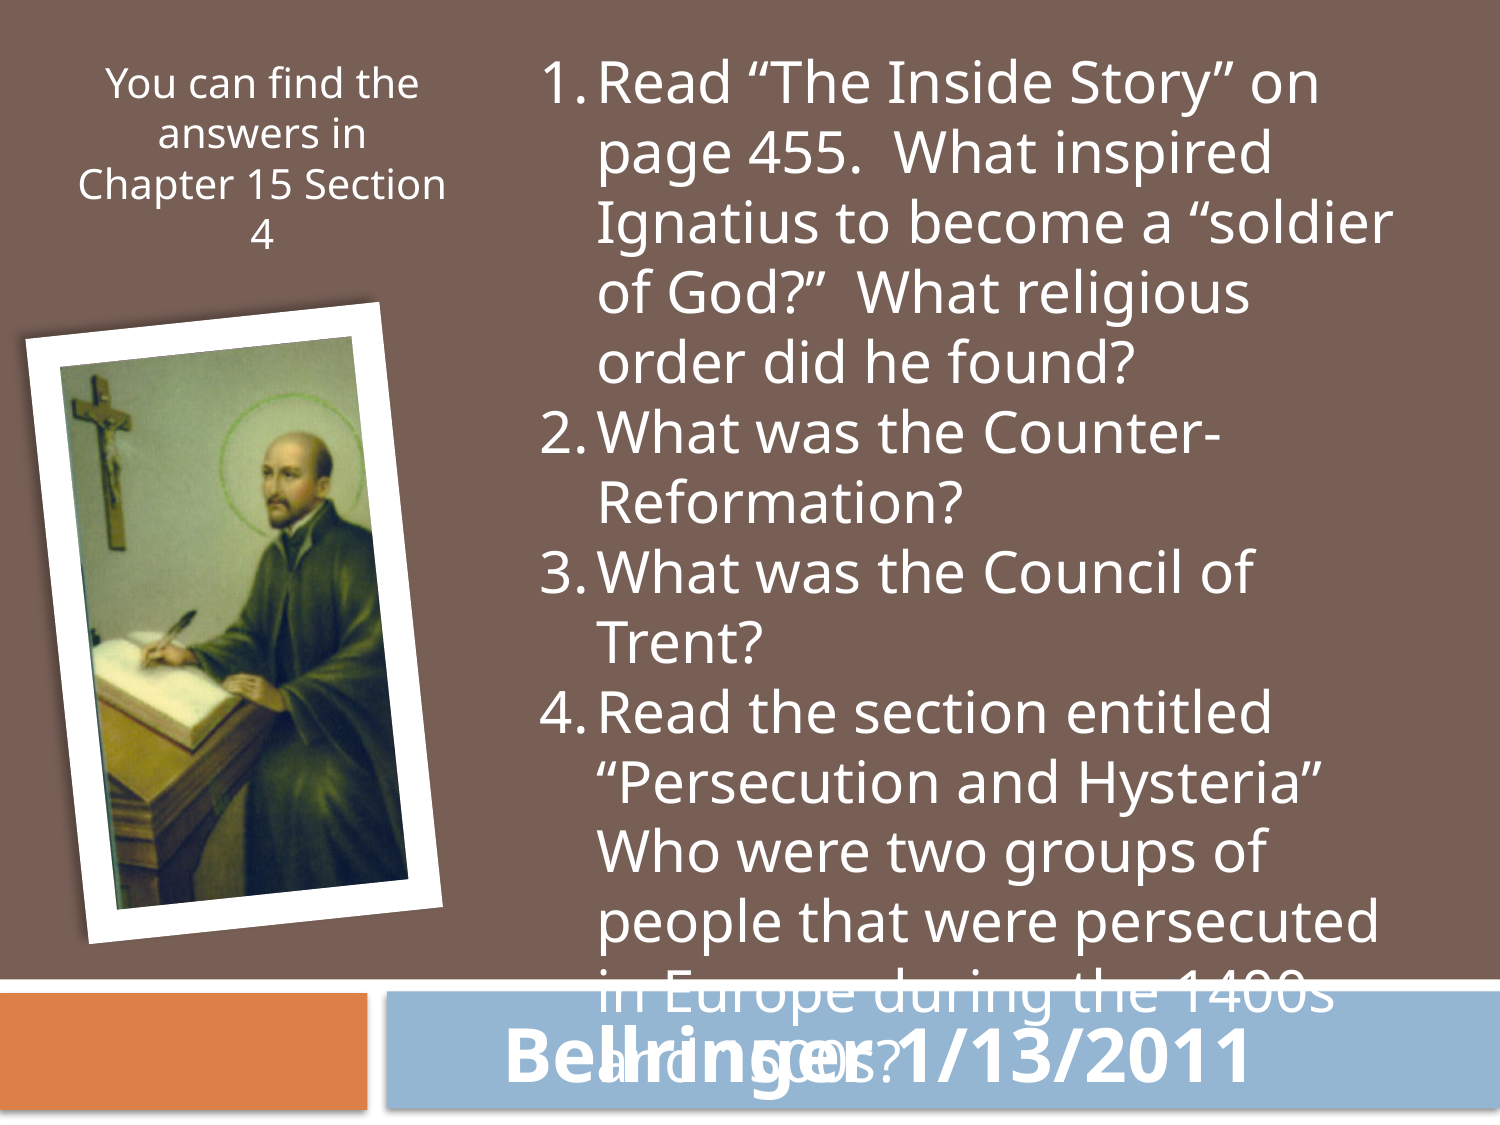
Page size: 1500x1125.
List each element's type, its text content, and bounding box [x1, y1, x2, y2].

text_box Read “The Inside Story” on page 455. What inspired Ignatius to become a “soldier of God?” What religious order did he found? What was the Counter-Reformation? What was the Council of Trent? Read the section entitled “Persecution and Hysteria” Who were two groups of people that were persecuted in Europe during the 1400s and 1500s? [524, 37, 1413, 1102]
picture [61, 338, 408, 909]
text_box Bellringer 1/13/2011 [487, 999, 1500, 1105]
text_box You can find the answers in Chapter 15 Section 4 [62, 49, 463, 265]
